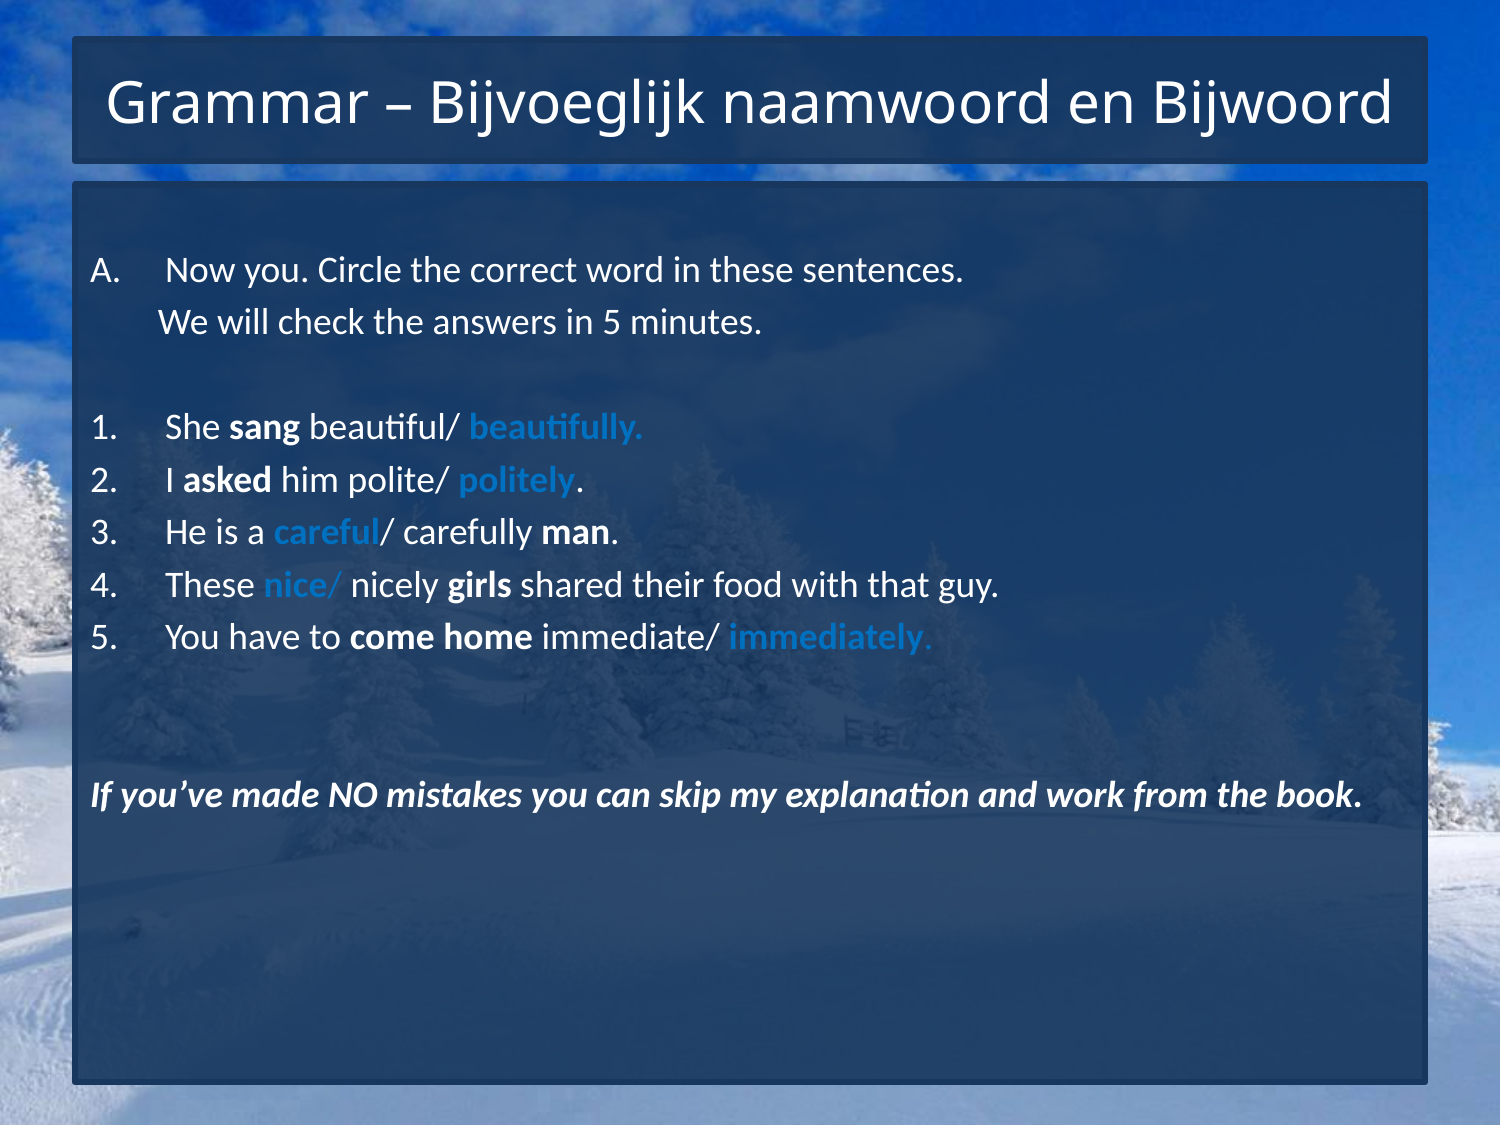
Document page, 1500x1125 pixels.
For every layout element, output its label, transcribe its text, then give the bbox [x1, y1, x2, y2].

picture [0, 0, 1500, 1125]
title Grammar – Bijvoeglijk naamwoord en Bijwoord [72, 36, 1428, 164]
list Now you. Circle the correct word in these sentences. We will check the answers in 5 minutes. She sang beautiful/ beautifully. I asked him polite/ politely. He is a careful/ carefully man. These nice/ nicely girls shared their food with that guy. You have to come home immediate/ immediately. If you’ve made NO mistakes you can skip my explanation and work from the book. [72, 181, 1428, 1085]
